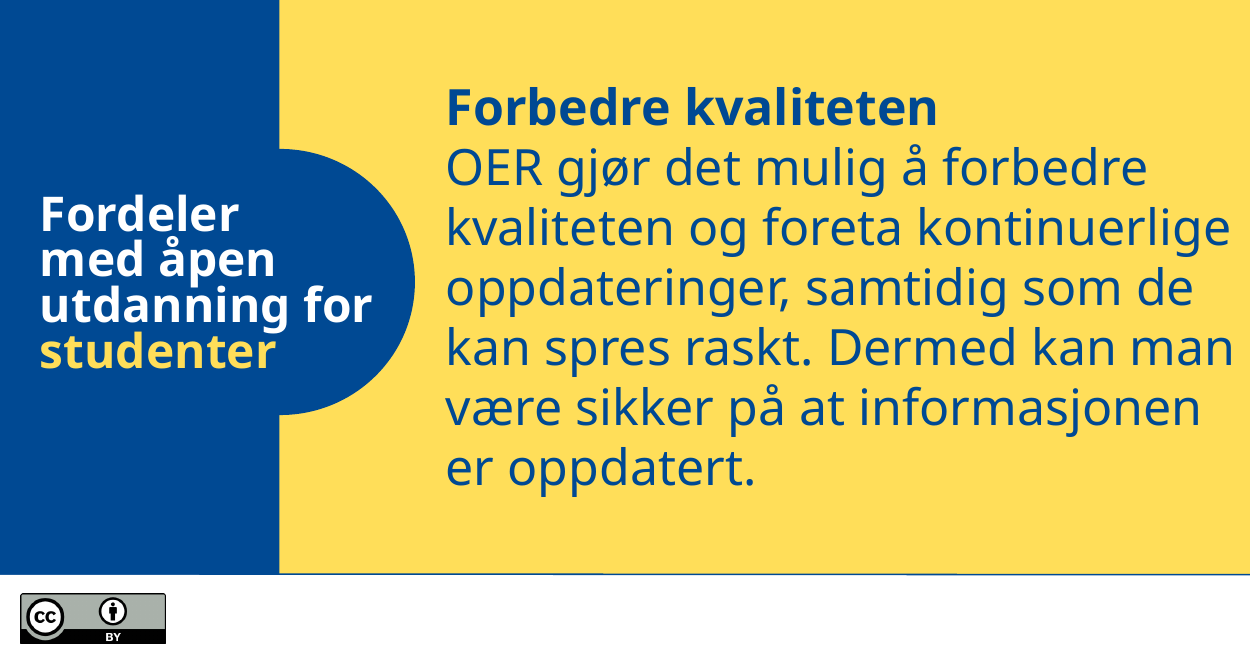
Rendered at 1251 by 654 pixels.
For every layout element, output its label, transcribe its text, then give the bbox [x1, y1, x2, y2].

text_box Fordeler med åpen utdanning for studenter [24, 179, 420, 393]
text_box [206, 393, 355, 416]
picture [20, 592, 166, 645]
text_box Forbedre kvaliteten OER gjør det mulig å forbedre kvaliteten og foreta kontinuerlige oppdateringer, samtidig som de kan spres raskt. Dermed kan man være sikker på at informasjonen er oppdatert. [430, 60, 1250, 511]
text_box [0, 0, 280, 573]
text_box [195, 148, 366, 179]
text_box [0, 582, 1250, 654]
